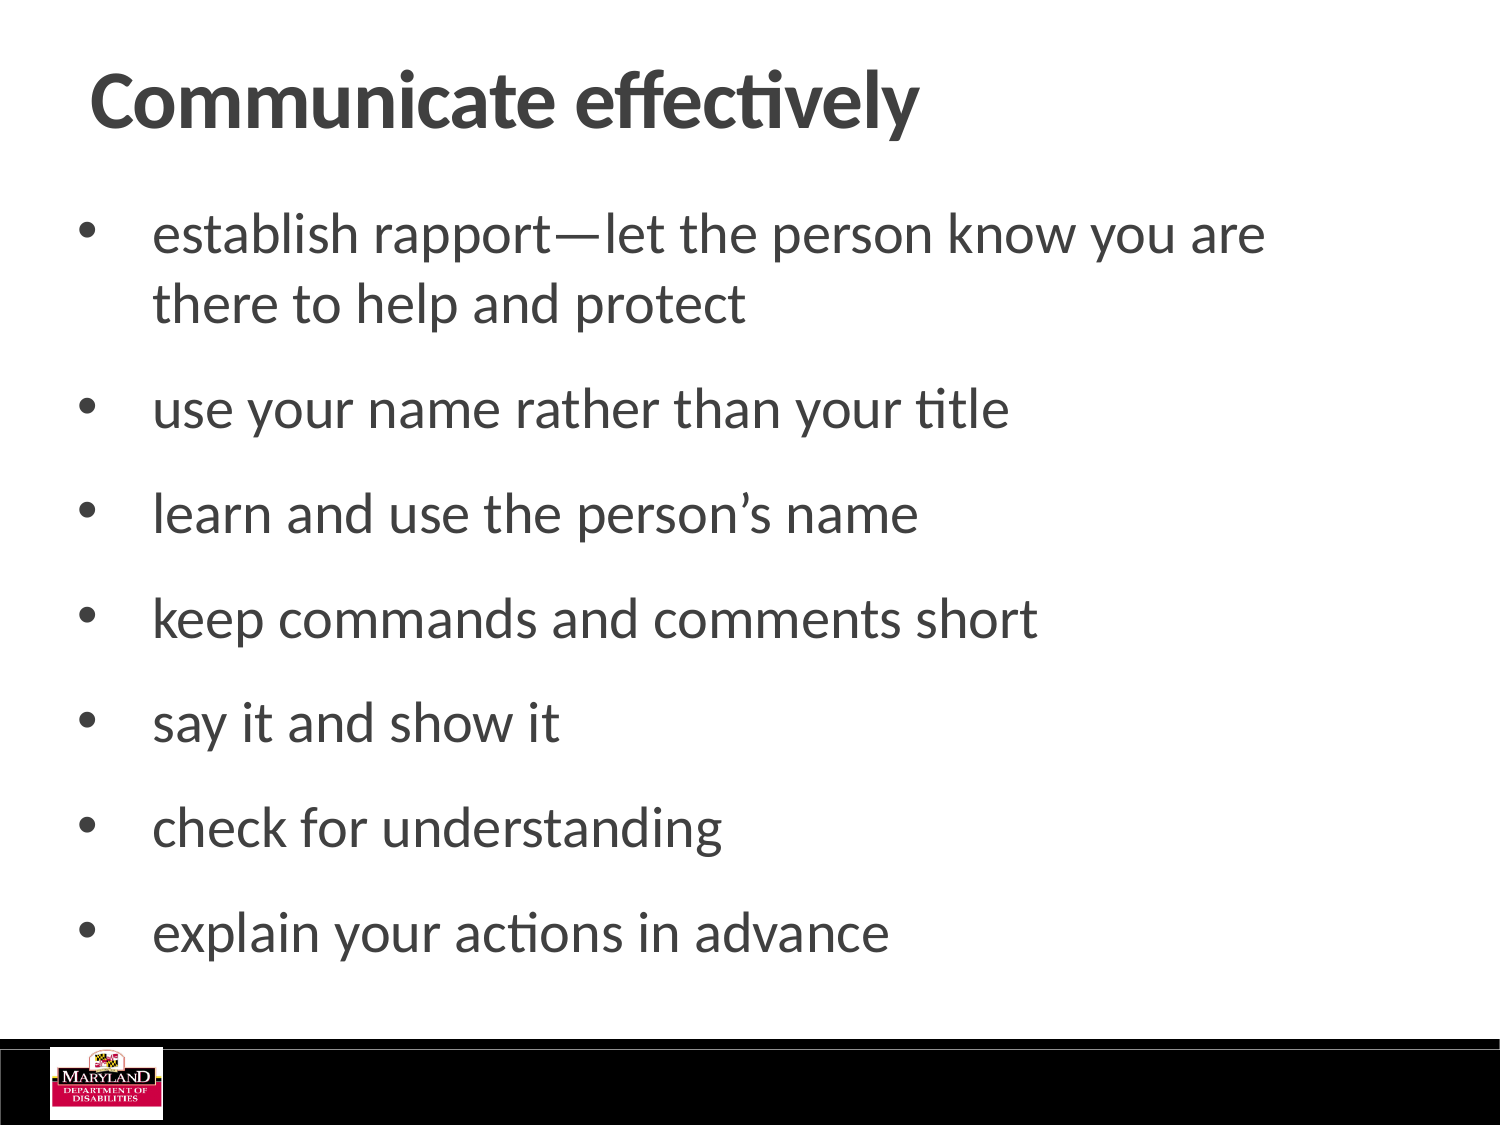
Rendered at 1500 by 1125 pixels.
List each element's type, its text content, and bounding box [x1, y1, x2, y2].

picture [50, 1047, 62, 1120]
text_box establish rapport—let the person know you are there to help and protect use your name rather than your title learn and use the person’s name keep commands and comments short say it and show it check for understanding explain your actions in advance [62, 187, 1375, 1125]
title Communicate effectively [75, 58, 1425, 1014]
